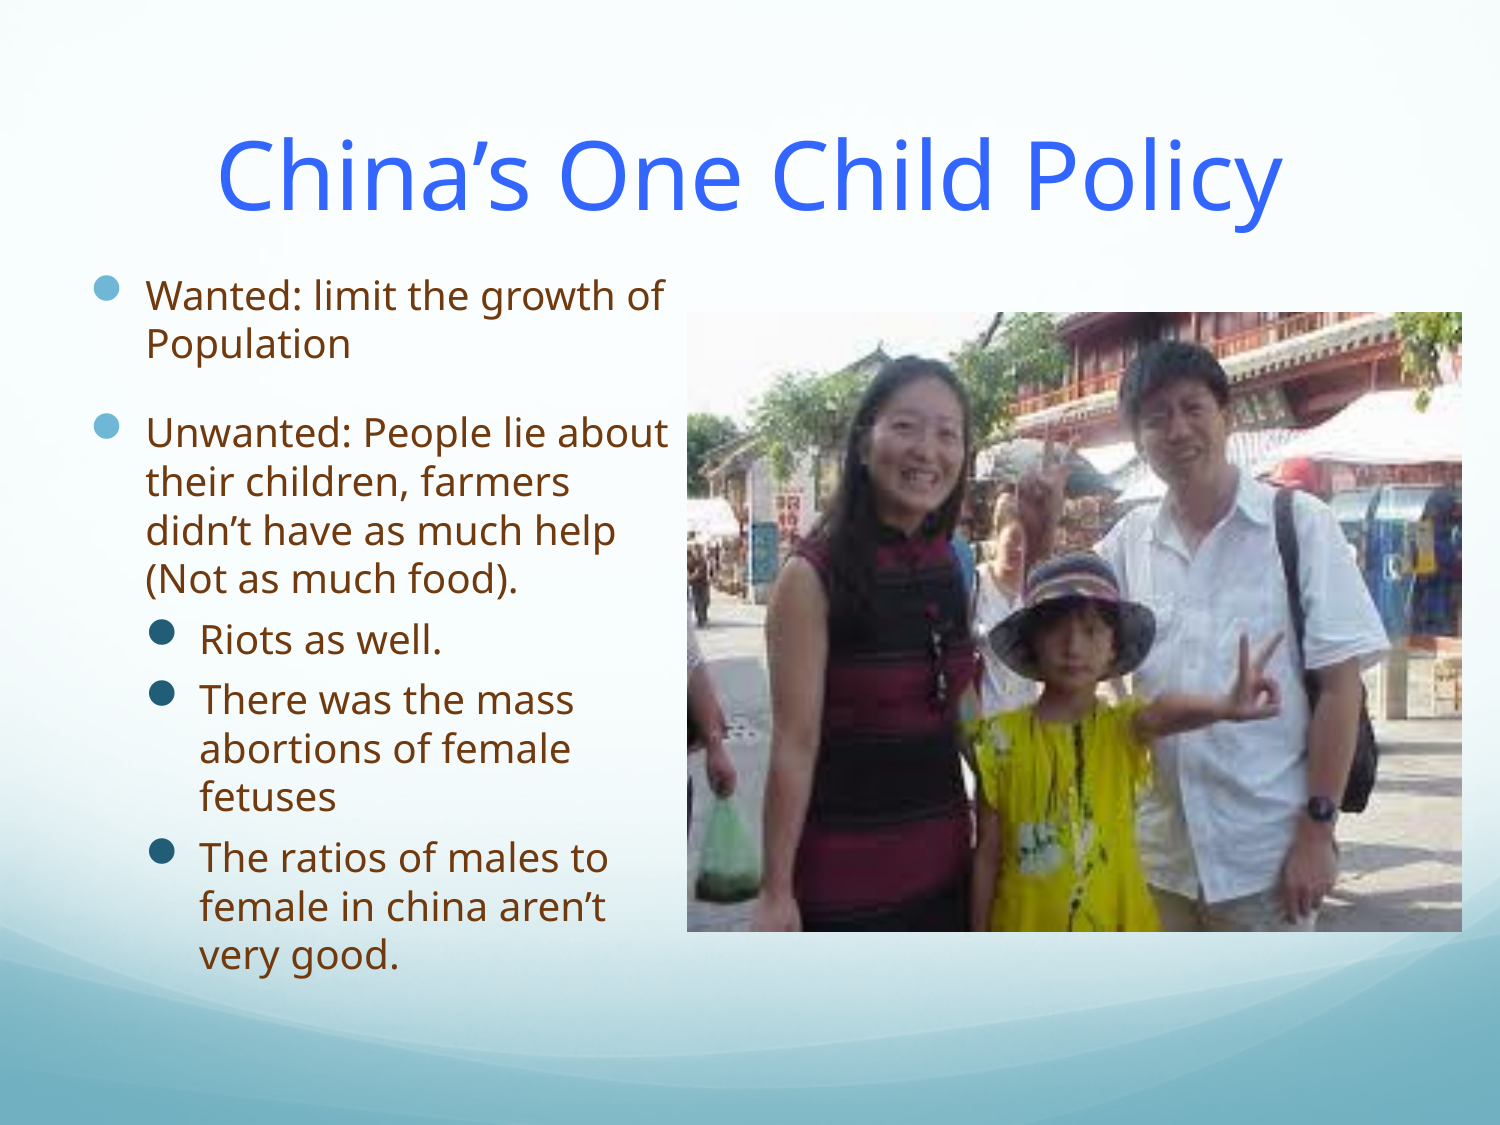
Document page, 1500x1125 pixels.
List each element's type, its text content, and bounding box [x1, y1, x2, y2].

picture [686, 311, 1462, 933]
list Wanted: limit the growth of Population Unwanted: People lie about their children, farmers didn’t have as much help (Not as much food). Riots as well. There was the mass abortions of female fetuses The ratios of males to female in china aren’t very good. [74, 262, 688, 1006]
title China’s One Child Policy [89, 17, 1410, 238]
